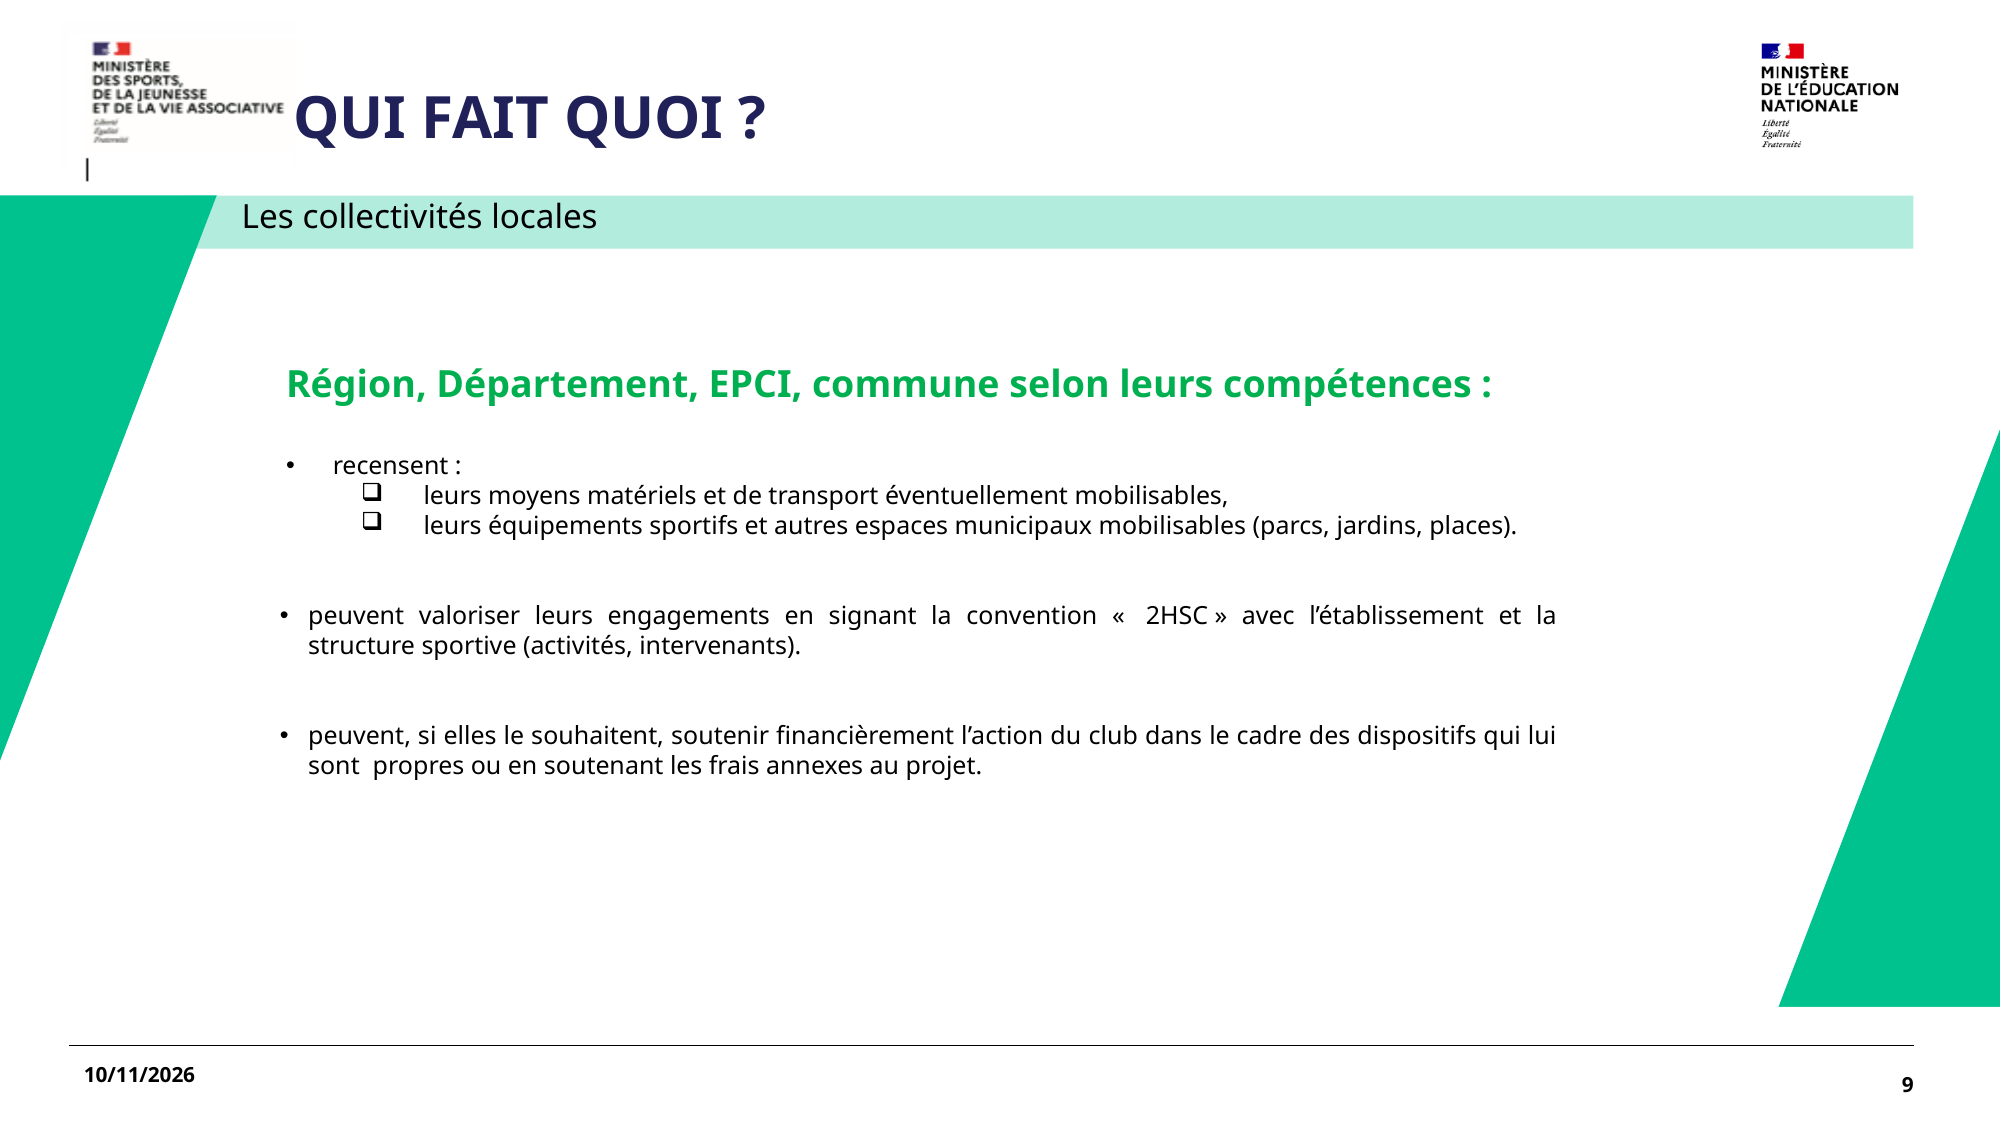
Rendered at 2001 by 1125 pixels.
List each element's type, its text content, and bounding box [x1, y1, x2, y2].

text_box Région, Département, EPCI, commune selon leurs compétences : recensent : leurs moyens matériels et de transport éventuellement mobilisables, leurs équipements sportifs et autres espaces municipaux mobilisables (parcs, jardins, places). peuvent valoriser leurs engagements en signant la convention « 2HSC » avec l’établissement et la structure sportive (activités, intervenants). peuvent, si elles le souhaitent, soutenir financièrement l’action du club dans le cadre des dispositifs qui lui sont propres ou en soutenant les frais annexes au projet. [251, 352, 1574, 817]
text_box Les collectivités locales [183, 195, 1914, 249]
picture [1743, 34, 1914, 157]
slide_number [69, 1046, 519, 1107]
title Qui fait quoi ? [161, 44, 1574, 193]
picture [62, 20, 297, 183]
slide_number 9 [1618, 1046, 1914, 1125]
